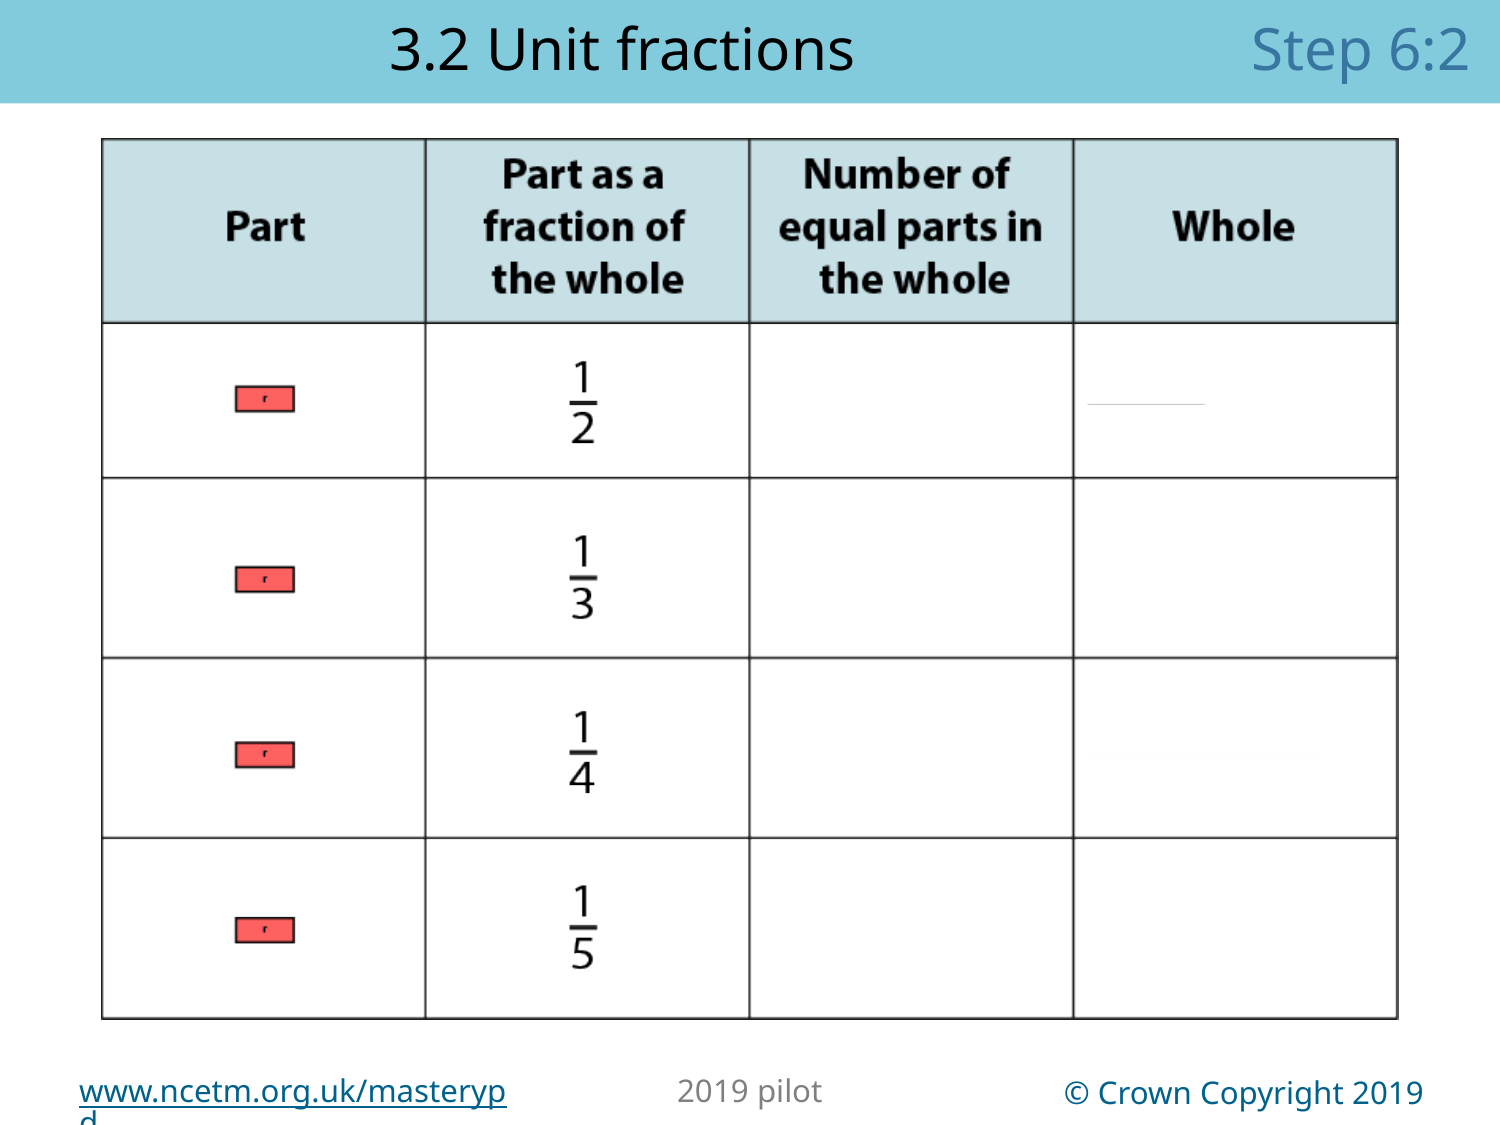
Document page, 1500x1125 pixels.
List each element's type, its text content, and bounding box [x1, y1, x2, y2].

list 3.2 Unit fractions Step 6:2 [0, 0, 1500, 104]
picture [101, 138, 1399, 1020]
